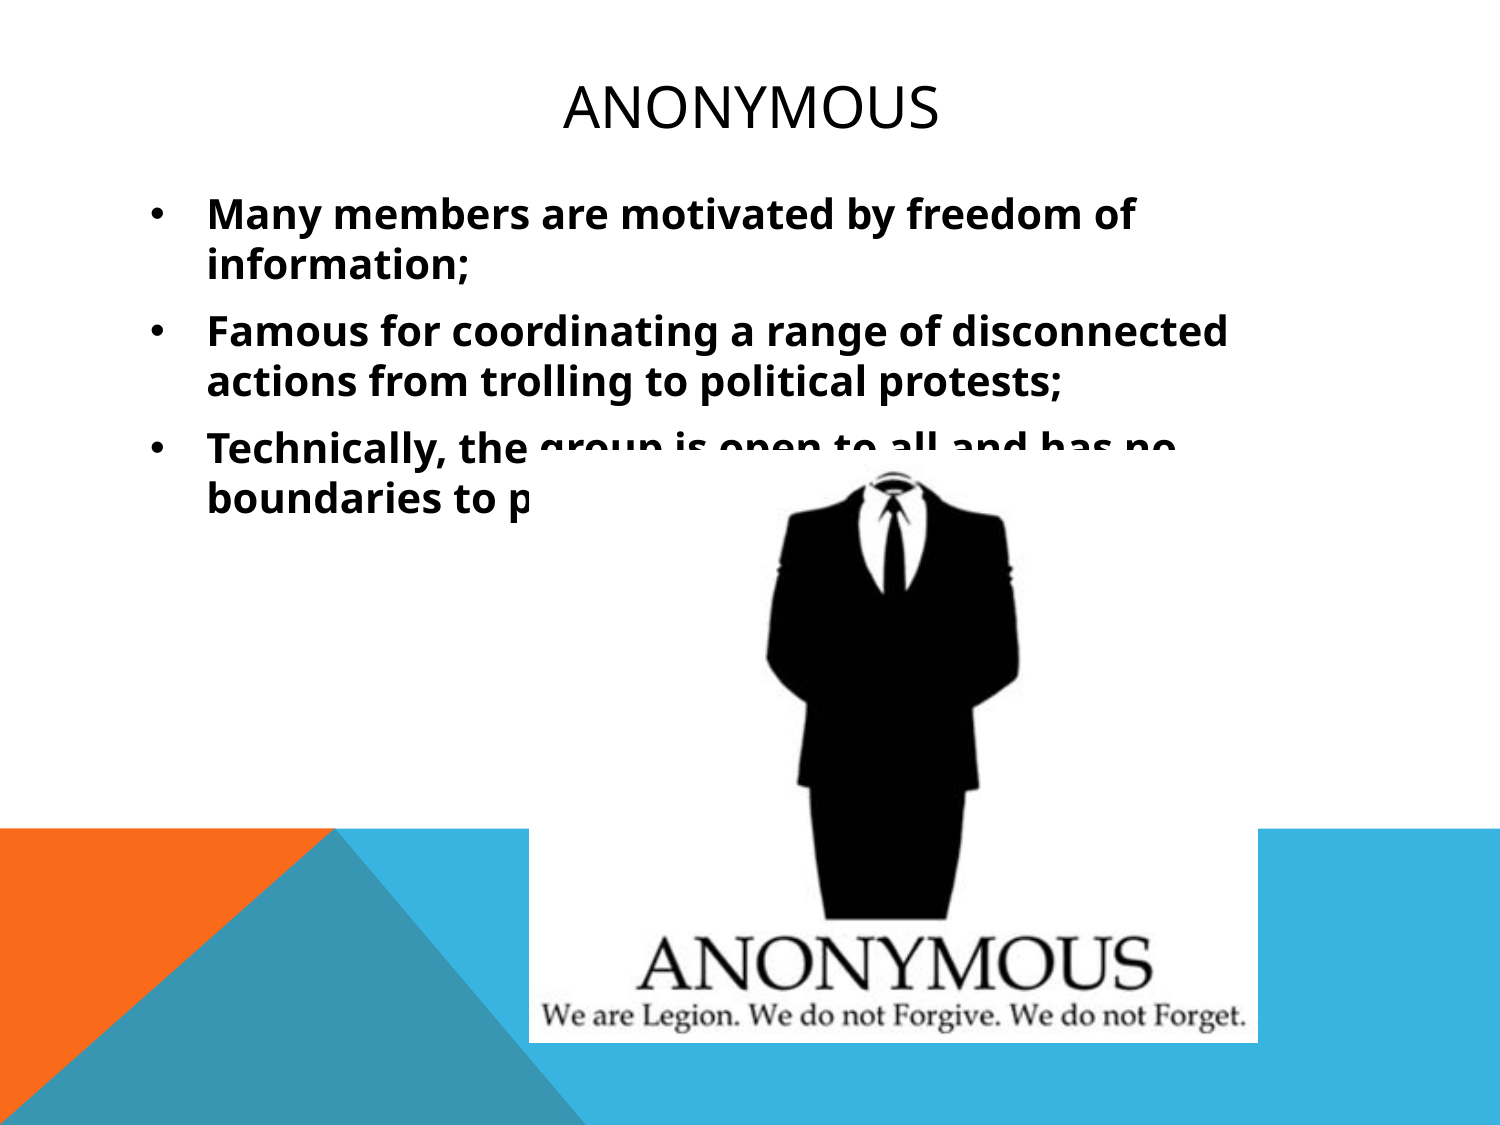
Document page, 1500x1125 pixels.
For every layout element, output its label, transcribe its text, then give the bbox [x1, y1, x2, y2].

title anonymous [135, 60, 1369, 150]
picture [529, 450, 1259, 1043]
list Many members are motivated by freedom of information; Famous for coordinating a range of disconnected actions from trolling to political protests; Technically, the group is open to all and has no boundaries to participation; [135, 180, 1369, 768]
